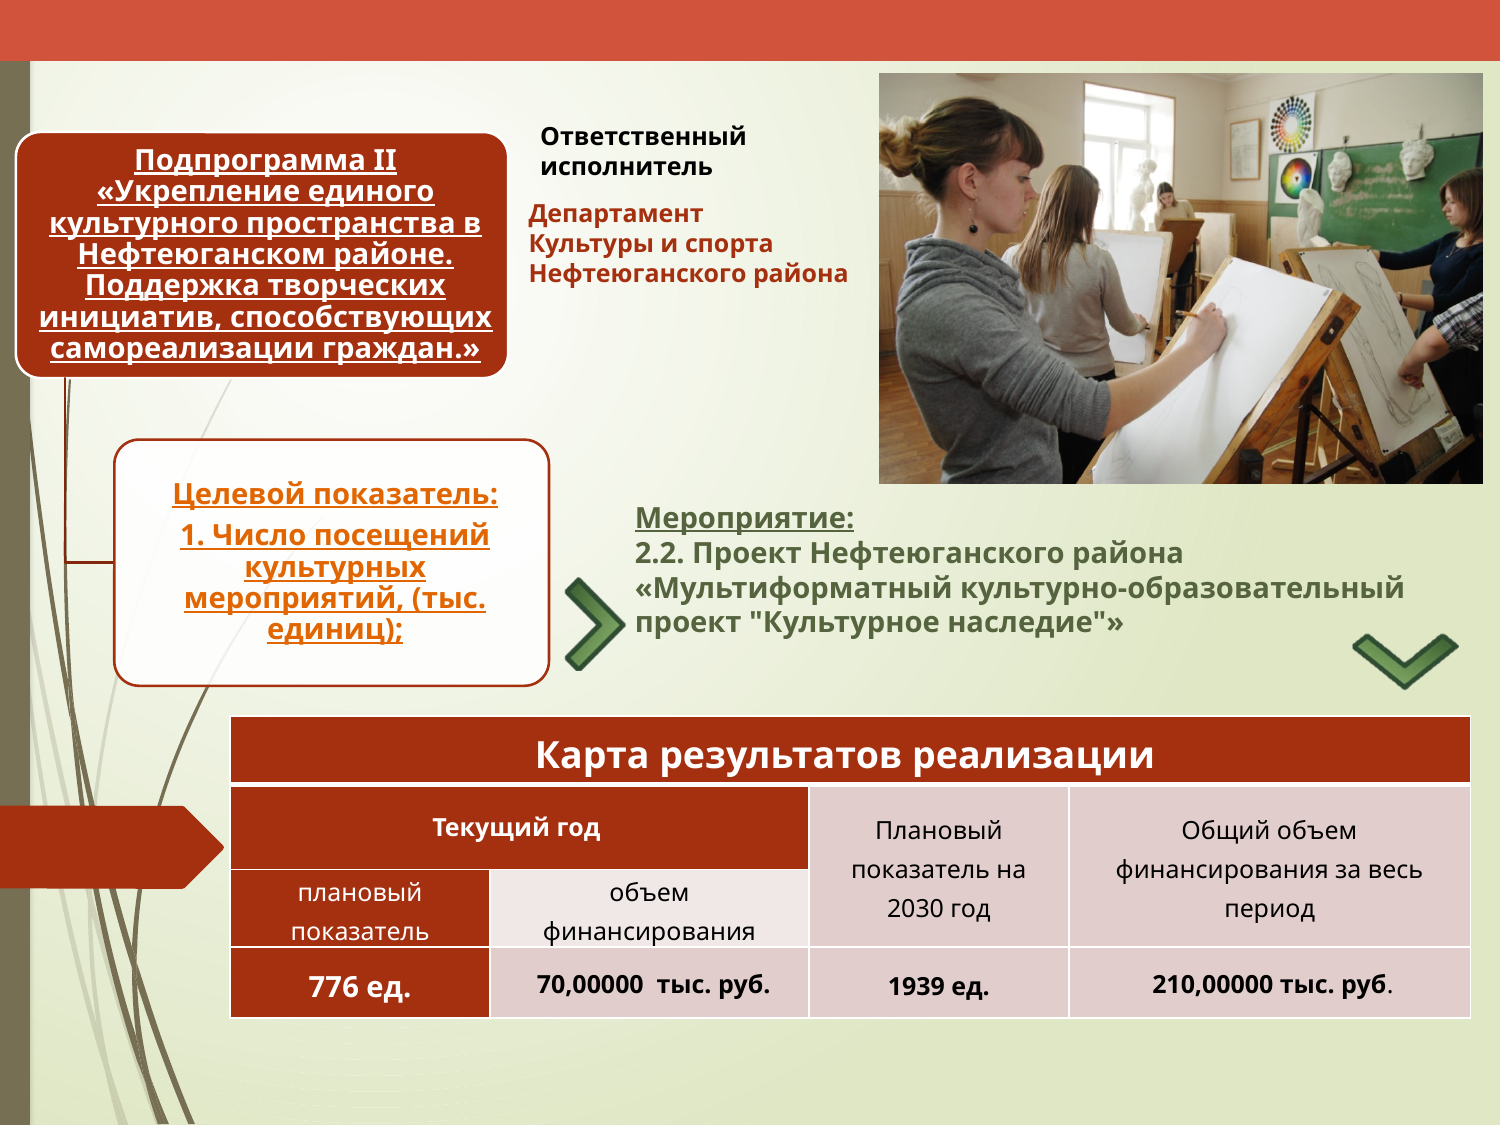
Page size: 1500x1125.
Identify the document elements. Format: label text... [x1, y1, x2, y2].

picture [565, 559, 693, 689]
text_box Департамент Культуры и спорта Нефтеюганского района [554, 190, 869, 295]
table_cell 210,00000 тыс. руб. [1070, 948, 1470, 1017]
picture [1352, 633, 1459, 752]
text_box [15, 68, 550, 752]
picture [0, 0, 1500, 61]
table_cell 70,00000 тыс. руб. [491, 948, 808, 1017]
table_cell Текущий год [231, 787, 808, 869]
text_box Ответственный исполнитель [554, 113, 843, 188]
table_cell 1939 ед. [810, 948, 1068, 1017]
table_cell Плановый показатель на 2030 год [810, 787, 1068, 946]
table_header Карта результатов реализации [231, 717, 1470, 782]
picture [879, 73, 1483, 484]
text_box Мероприятие: 2.2. Проект Нефтеюганского района «Мультиформатный культурно-образовательный проект "Культурное наследие"» [620, 491, 1471, 647]
table_cell плановый показатель [231, 870, 489, 946]
table_cell Общий объем финансирования за весь период [1070, 787, 1470, 946]
table_cell 776 ед. [231, 948, 489, 1017]
table_cell объем финансирования [491, 870, 808, 946]
